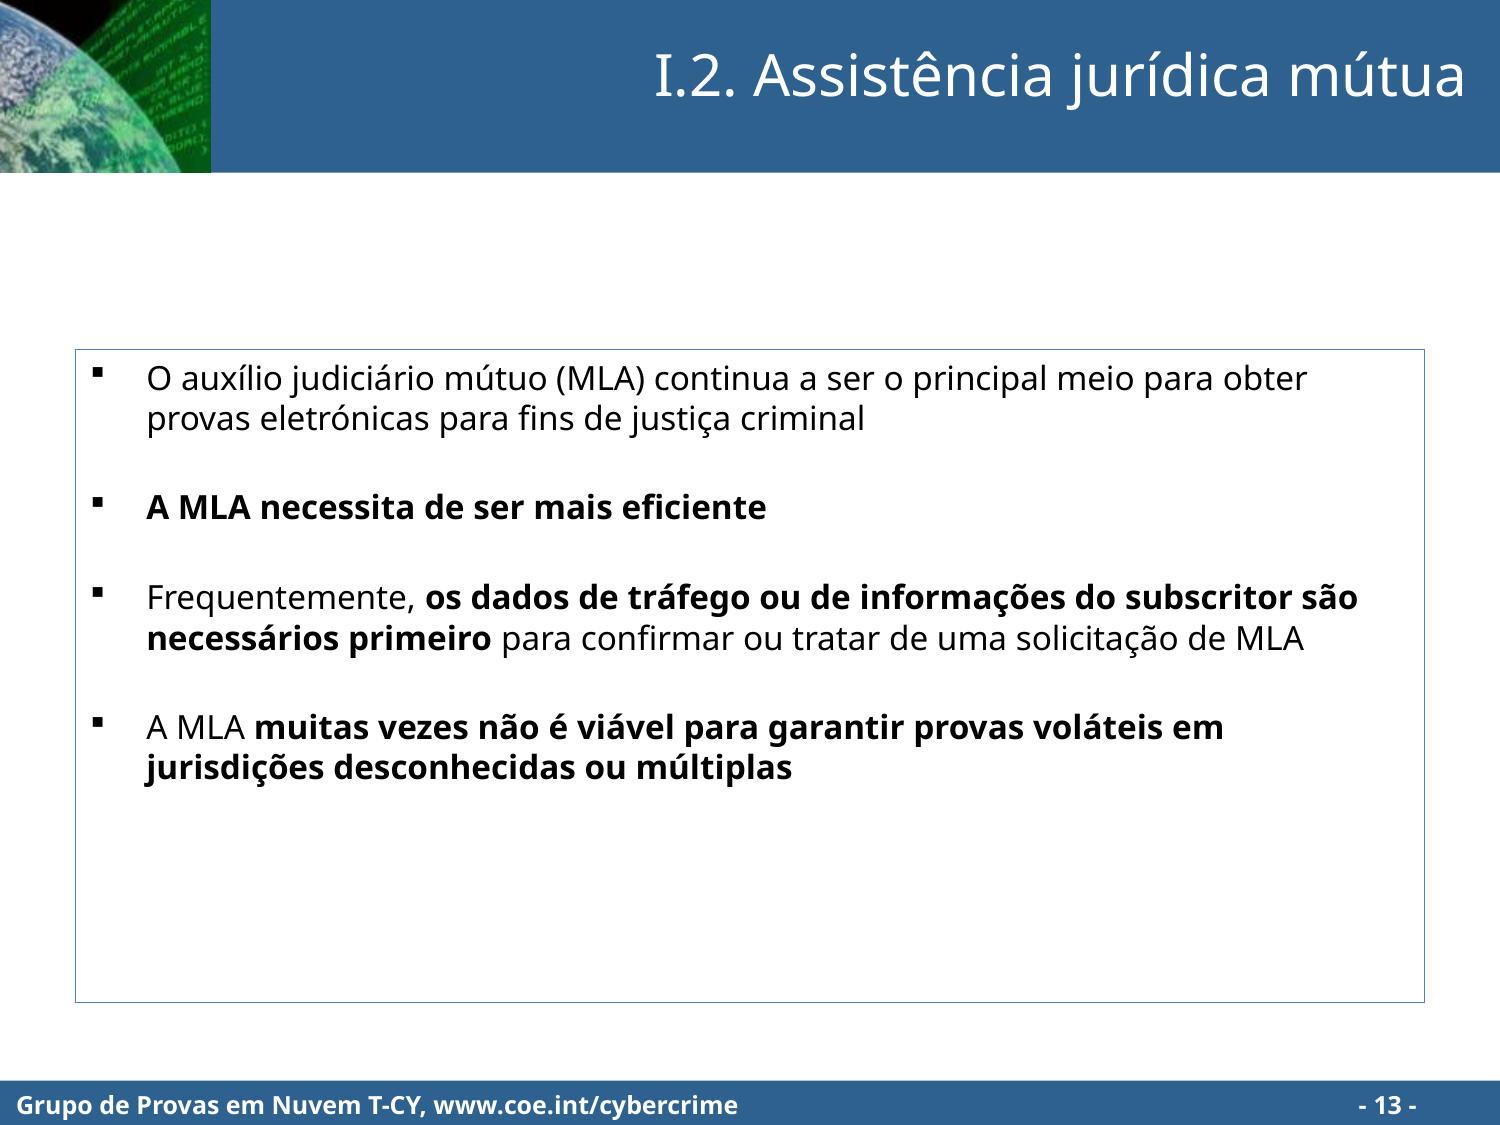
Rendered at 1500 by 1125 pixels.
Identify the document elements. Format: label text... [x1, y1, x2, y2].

text_box Grupo de Provas em Nuvem T-CY, www.coe.int/cybercrime - 13 - [1, 1082, 1500, 1125]
list O auxílio judiciário mútuo (MLA) continua a ser o principal meio para obter provas eletrónicas para fins de justiça criminal A MLA necessita de ser mais eficiente Frequentemente, os dados de tráfego ou de informações do subscritor são necessários primeiro para confirmar ou tratar de uma solicitação de MLA A MLA muitas vezes não é viável para garantir provas voláteis em jurisdições desconhecidas ou múltiplas [75, 349, 1425, 1003]
text_box [214, 0, 1500, 175]
text_box [0, 1079, 1500, 1125]
picture [0, 0, 212, 173]
text_box I.2. Assistência jurídica mútua [230, 31, 1483, 116]
